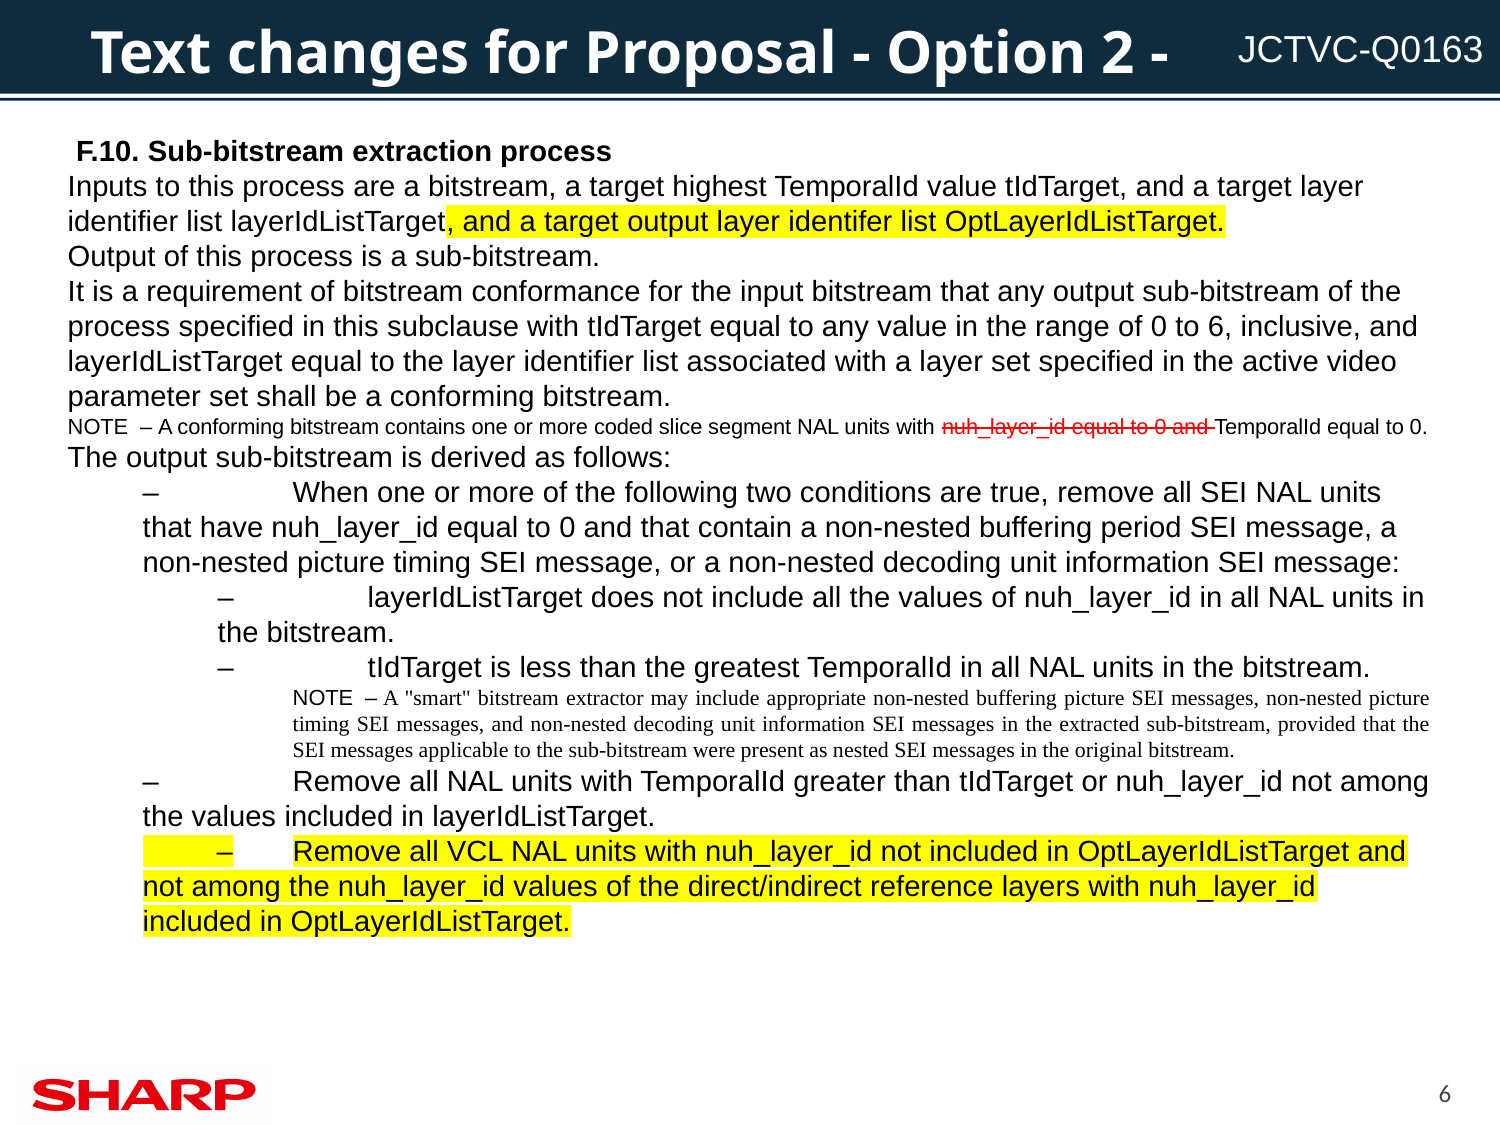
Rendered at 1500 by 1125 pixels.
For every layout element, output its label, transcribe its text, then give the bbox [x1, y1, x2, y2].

slide_number 6 [1345, 1062, 1467, 1108]
picture [17, 1064, 271, 1125]
title Text changes for Proposal - Option 2 - [74, 15, 1426, 85]
text_box F.10. Sub-bitstream extraction process Inputs to this process are a bitstream, a target highest TemporalId value tIdTarget, and a target layer identifier list layerIdListTarget, and a target output layer identifer list OptLayerIdListTarget. Output of this process is a sub-bitstream. It is a requirement of bitstream conformance for the input bitstream that any output sub-bitstream of the process specified in this subclause with tIdTarget equal to any value in the range of 0 to 6, inclusive, and layerIdListTarget equal to the layer identifier list associated with a layer set specified in the active video parameter set shall be a conforming bitstream. NOTE – A conforming bitstream contains one or more coded slice segment NAL units with nuh_layer_id equal to 0 and TemporalId equal to 0. The output sub-bitstream is derived as follows: – When one or more of the following two conditions are true, remove all SEI NAL units that have nuh_layer_id equal to 0 and that contain a non-nested buffering period SEI message, a non-nested picture timing SEI message, or a non-nested decoding unit information SEI message: – layerIdListTarget does not include all the values of nuh_layer_id in all NAL units in the bitstream. – tIdTarget is less than the greatest TemporalId in all NAL units in the bitstream. NOTE – A "smart" bitstream extractor may include appropriate non-nested buffering picture SEI messages, non-nested picture timing SEI messages, and non-nested decoding unit information SEI messages in the extracted sub-bitstream, provided that the SEI messages applicable to the sub-bitstream were present as nested SEI messages in the original bitstream. – Remove all NAL units with TemporalId greater than tIdTarget or nuh_layer_id not among the values included in layerIdListTarget. – Remove all VCL NAL units with nuh_layer_id not included in OptLayerIdListTarget and not among the nuh_layer_id values of the direct/indirect reference layers with nuh_layer_id included in OptLayerIdListTarget. [52, 125, 1447, 945]
